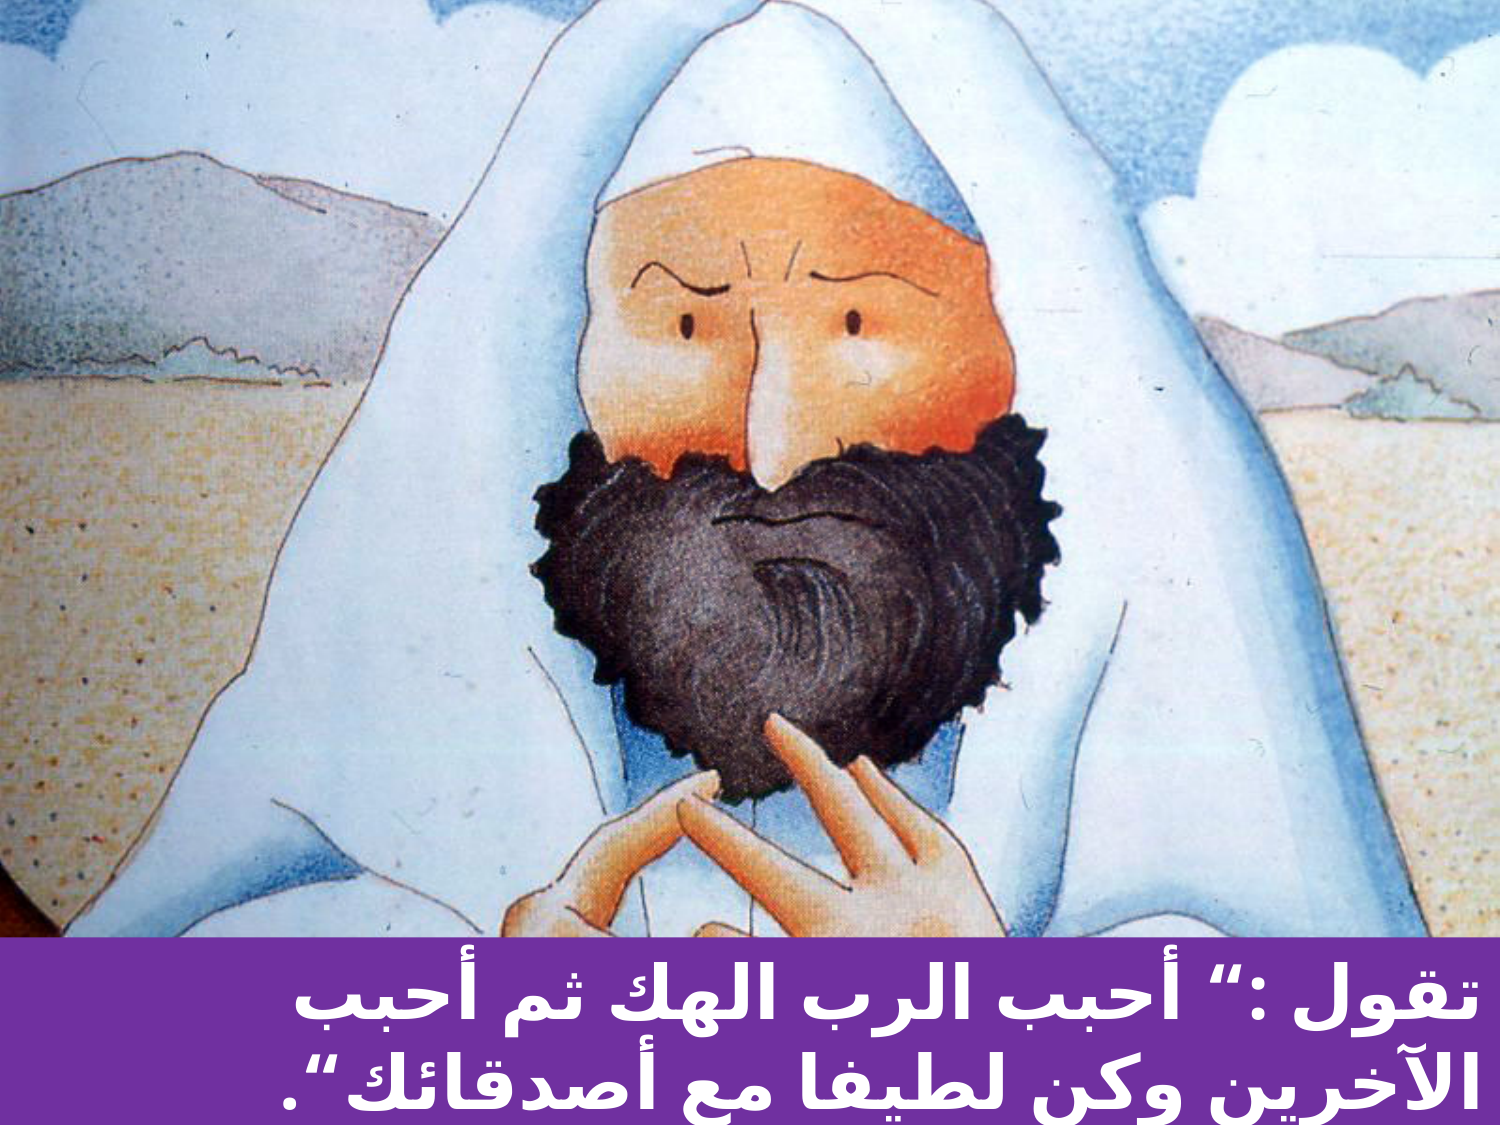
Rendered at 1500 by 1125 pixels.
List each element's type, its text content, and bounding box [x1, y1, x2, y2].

picture [0, 0, 1500, 938]
text_box تقول :“ أحبب الرب الهك ثم أحبب الآخرين وكن لطيفا مع أصدقائك“. [0, 946, 1500, 1125]
